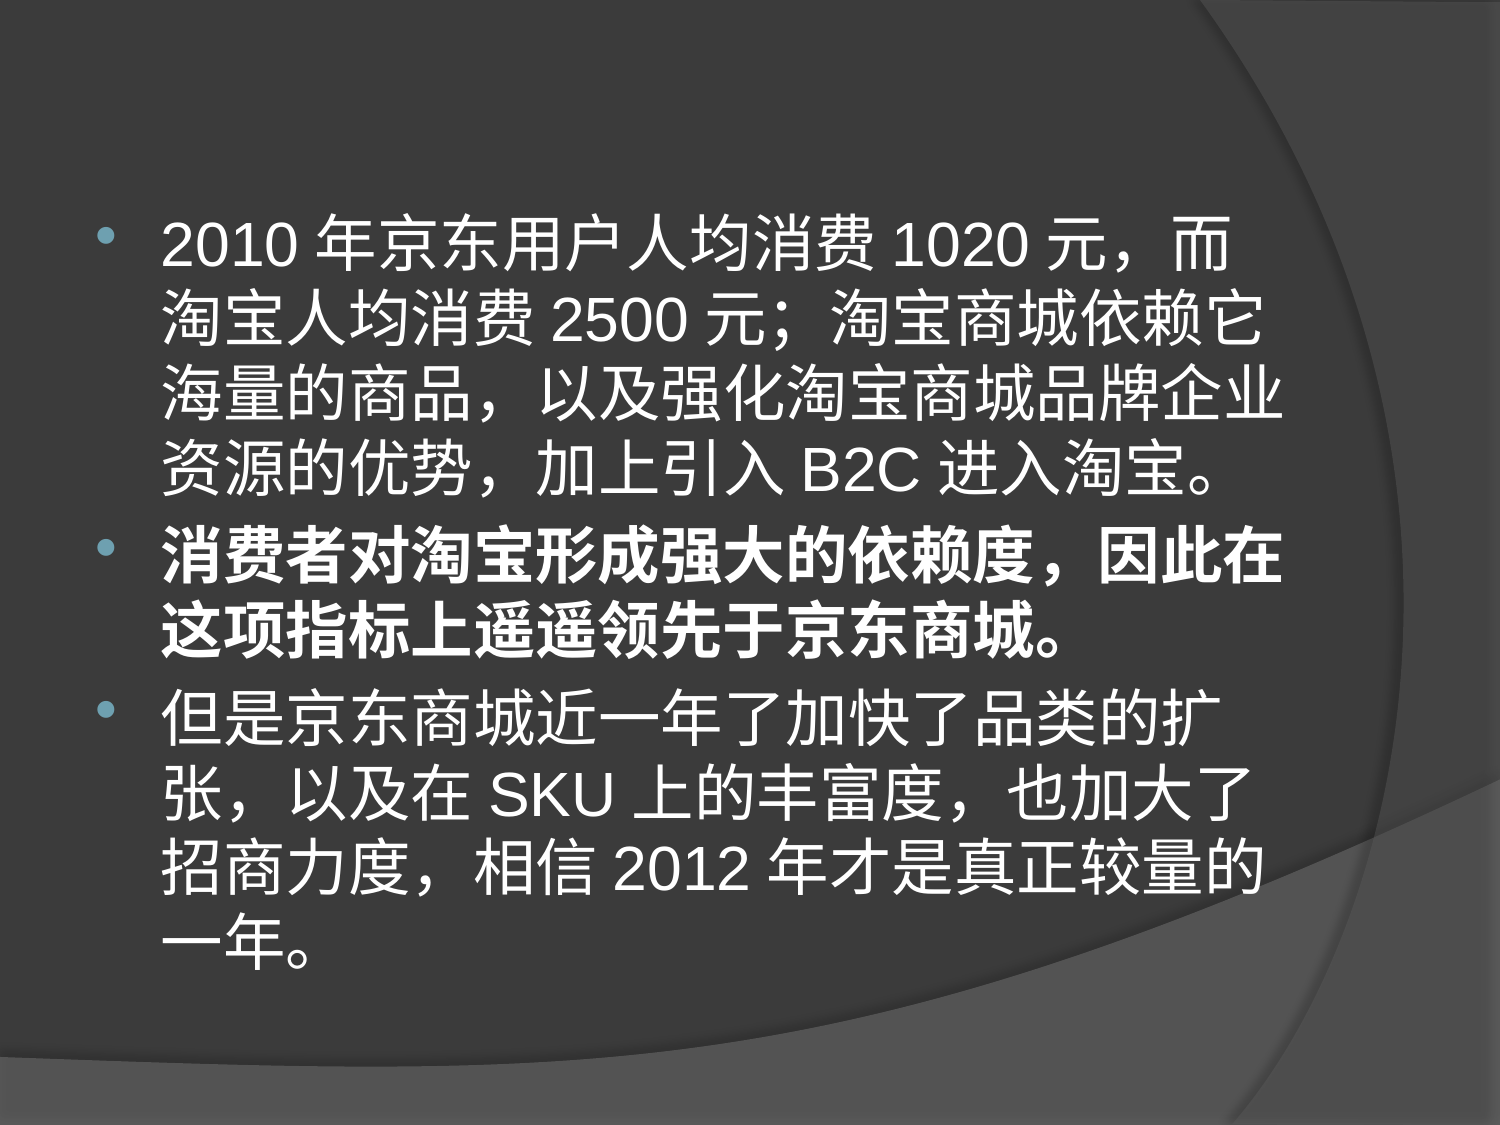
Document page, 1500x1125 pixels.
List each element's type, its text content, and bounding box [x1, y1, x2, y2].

list 2010年京东用户人均消费1020元，而淘宝人均消费2500元；淘宝商城依赖它海量的商品，以及强化淘宝商城品牌企业资源的优势，加上引入B2C进入淘宝。 消费者对淘宝形成强大的依赖度，因此在这项指标上遥遥领先于京东商城。 但是京东商城近一年了加快了品类的扩张，以及在SKU上的丰富度，也加大了招商力度，相信2012年才是真正较量的一年。 [76, 196, 1303, 940]
